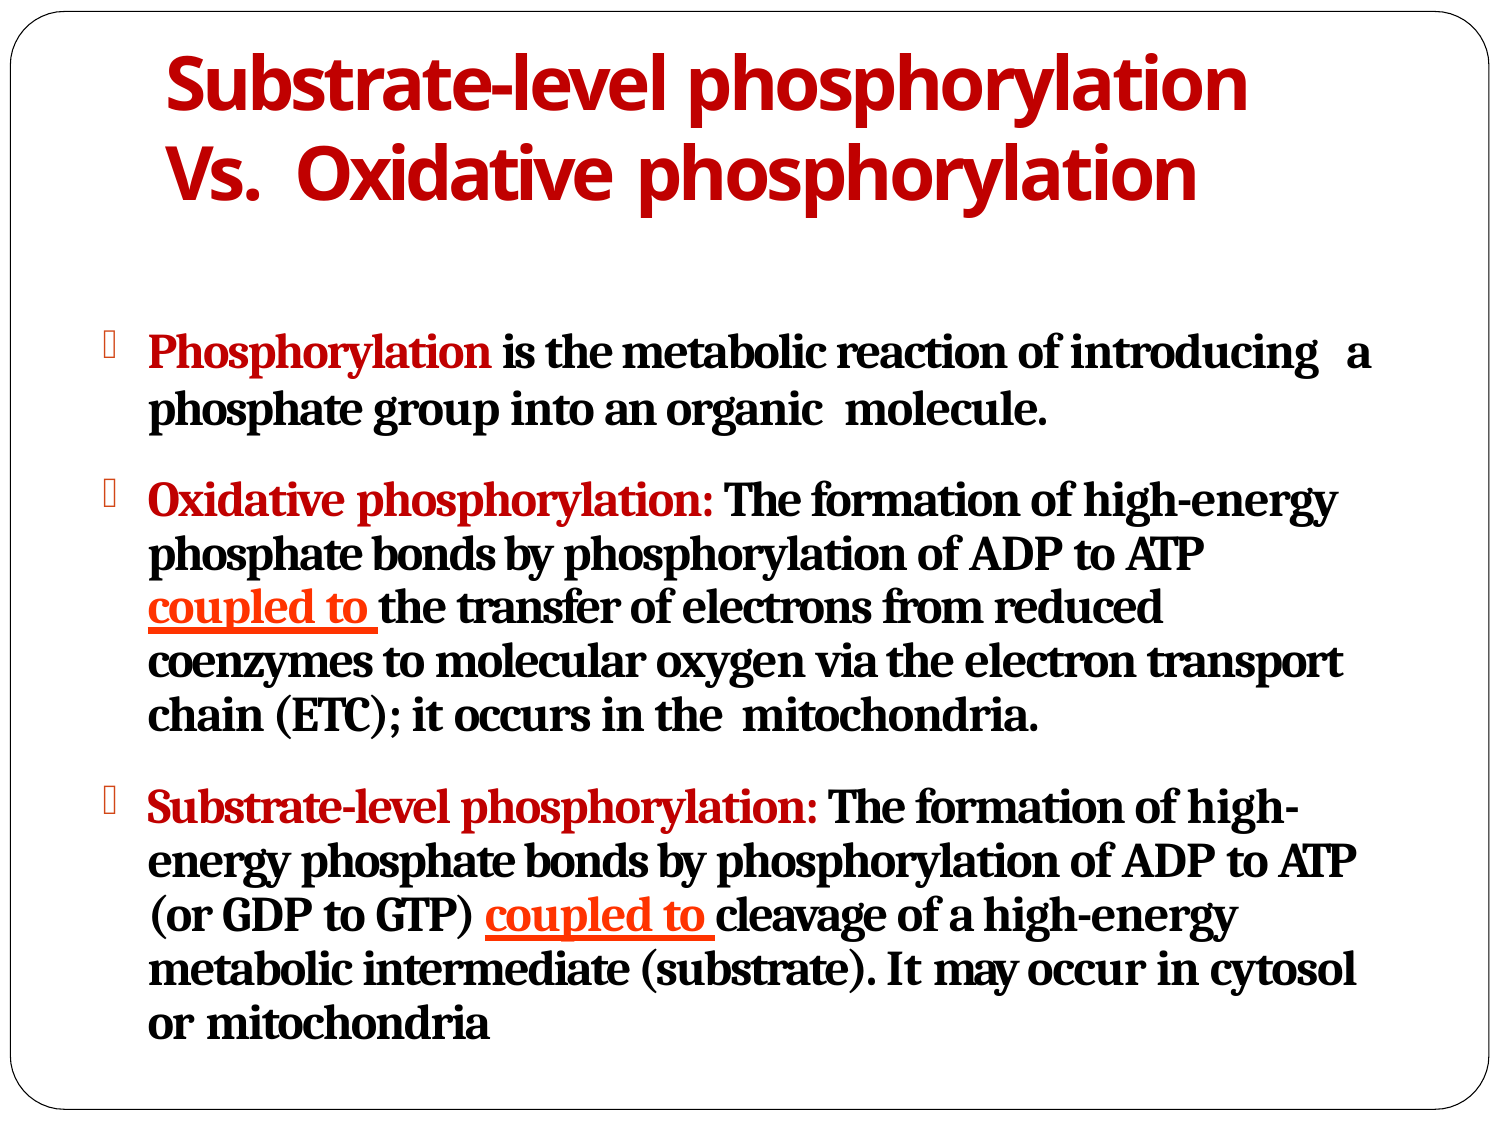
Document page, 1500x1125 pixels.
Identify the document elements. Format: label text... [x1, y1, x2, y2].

list Phosphorylation is the metabolic reaction of introducing a phosphate group into an organic molecule. Oxidative phosphorylation: The formation of high-energy phosphate bonds by phosphorylation of ADP to ATP coupled to the transfer of electrons from reduced coenzymes to molecular oxygen via the electron transport chain (ETC); it occurs in the mitochondria. Substrate-level phosphorylation: The formation of high- energy phosphate bonds by phosphorylation of ADP to ATP (or GDP to GTP) coupled to cleavage of a high-energy metabolic intermediate (substrate). It may occur in cytosol or mitochondria [91, 321, 1409, 1051]
title Substrate-level phosphorylation Vs. Oxidative phosphorylation [162, 35, 1338, 224]
